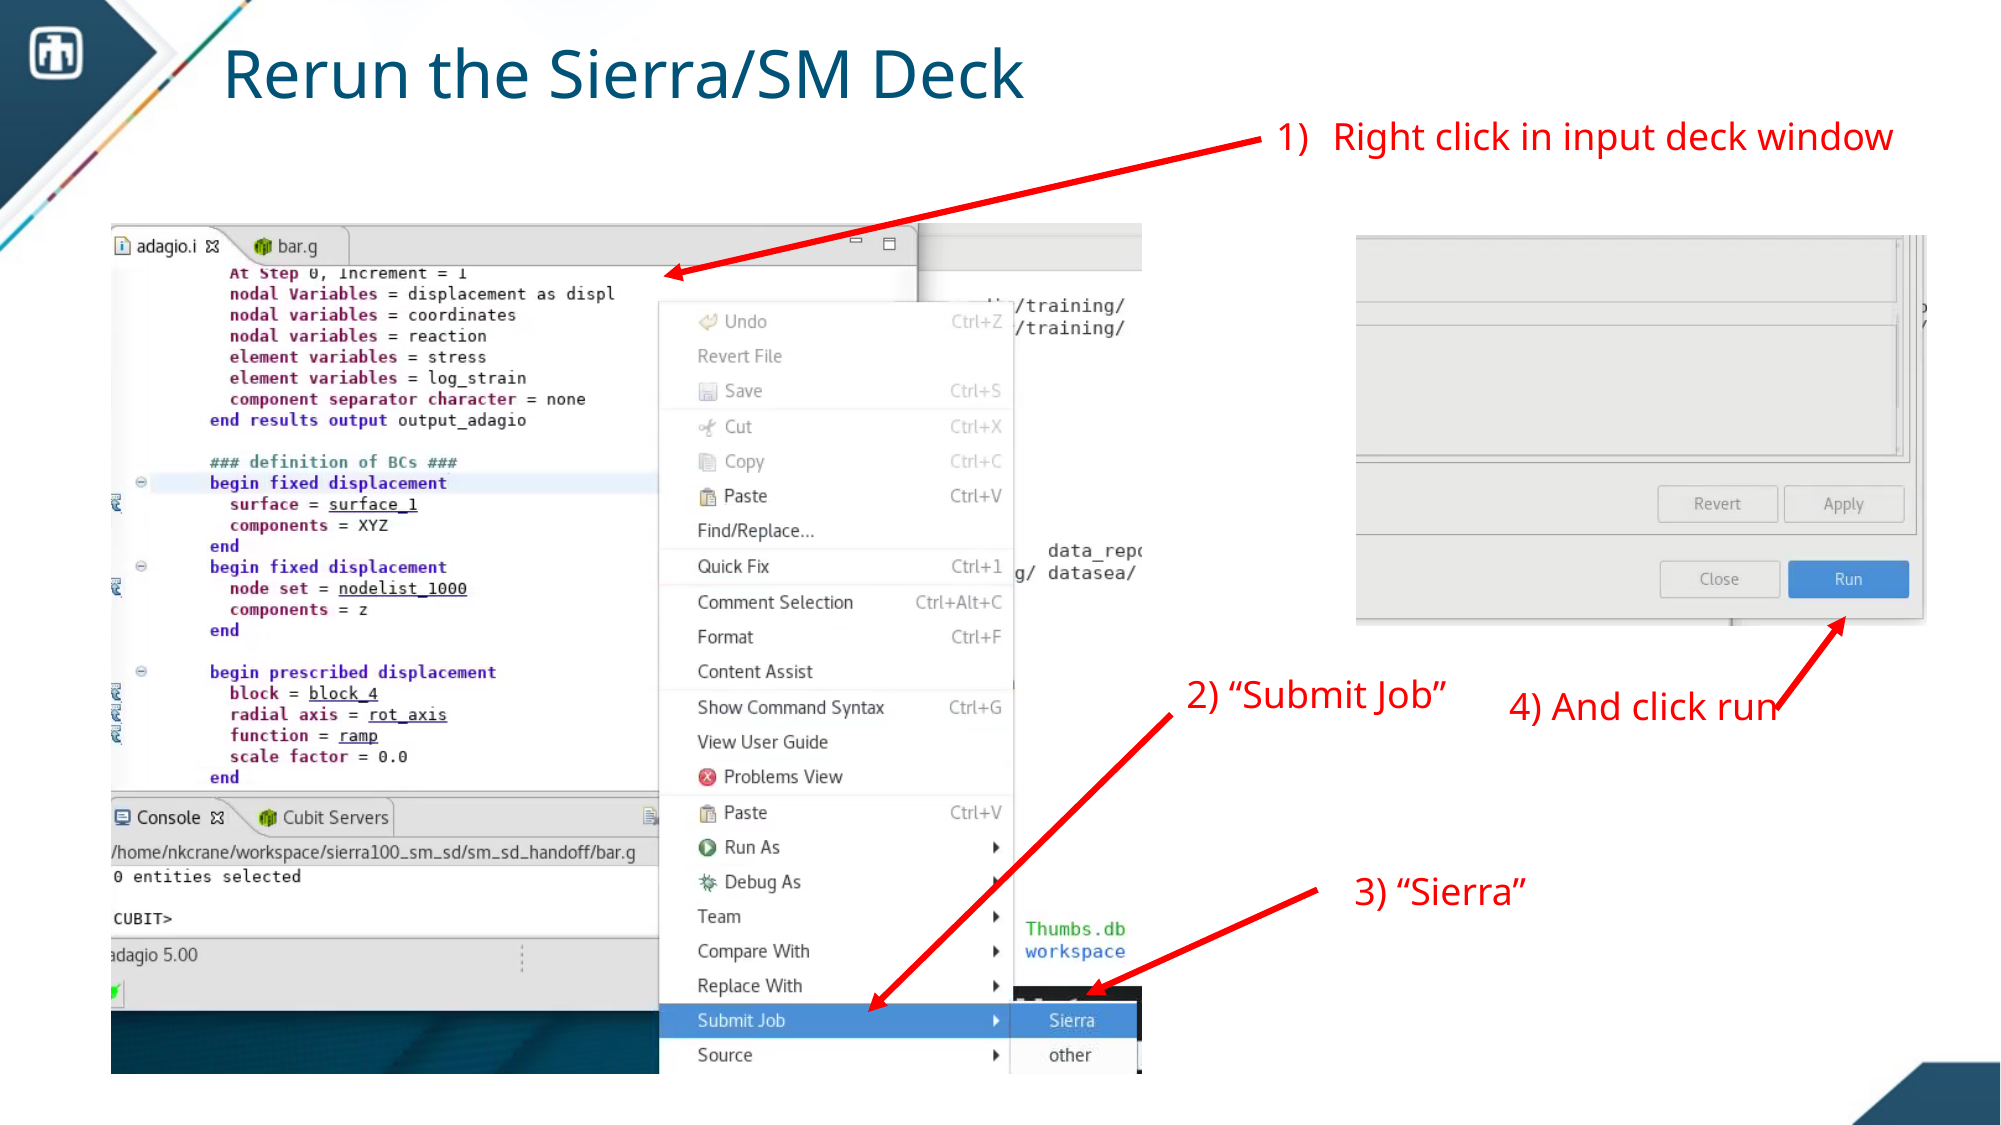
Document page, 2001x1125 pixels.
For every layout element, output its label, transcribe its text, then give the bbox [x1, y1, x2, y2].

text_box 4) And click run [1494, 675, 1662, 778]
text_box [663, 139, 1262, 277]
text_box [1775, 616, 1846, 710]
text_box Right click in input deck window [1261, 105, 1430, 208]
picture [0, 0, 2001, 1125]
text_box 3) “Sierra” [1339, 860, 1508, 963]
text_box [1085, 889, 1318, 995]
text_box 2) “Submit Job” [1171, 663, 1340, 766]
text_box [867, 714, 1172, 1013]
title Rerun the Sierra/SM Deck [222, 13, 1879, 141]
